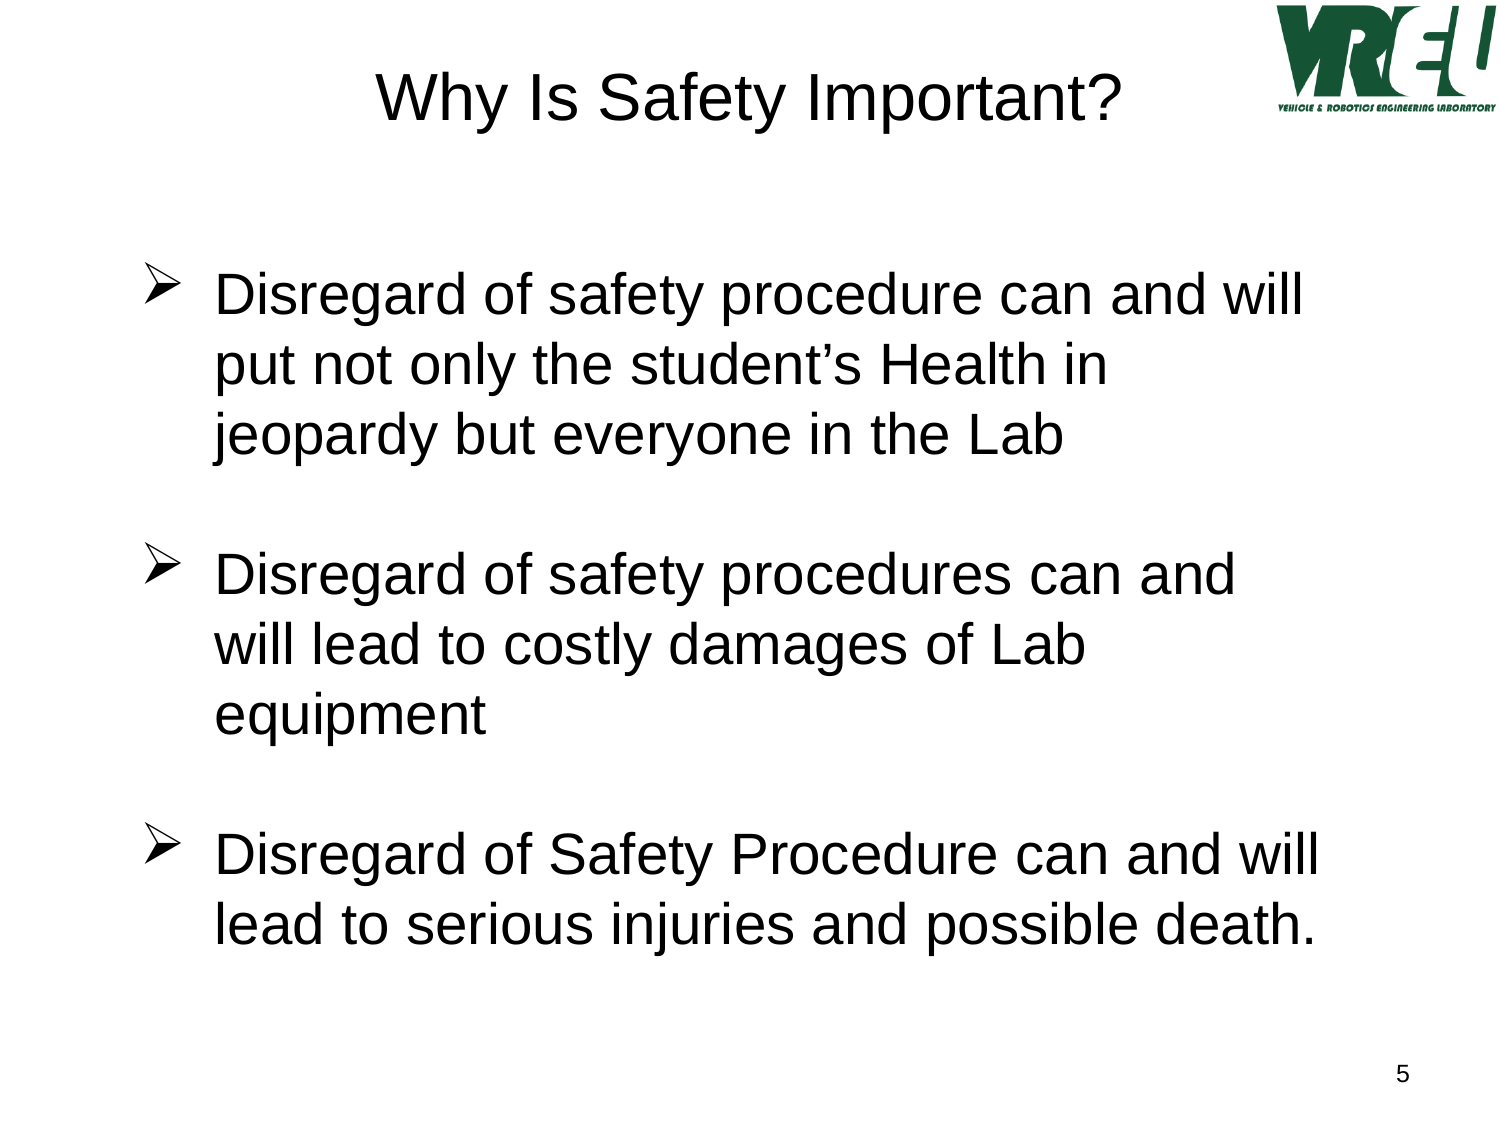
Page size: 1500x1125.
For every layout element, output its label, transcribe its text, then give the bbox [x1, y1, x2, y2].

picture [1271, 0, 1500, 45]
text_box Why Is Safety Important? [0, 45, 1500, 171]
slide_number 5 [1074, 1042, 1425, 1103]
text_box Disregard of safety procedure can and will put not only the student’s Health in jeopardy but everyone in the Lab Disregard of safety procedures can and will lead to costly damages of Lab equipment Disregard of Safety Procedure can and will lead to serious injuries and possible death. [125, 248, 1350, 964]
